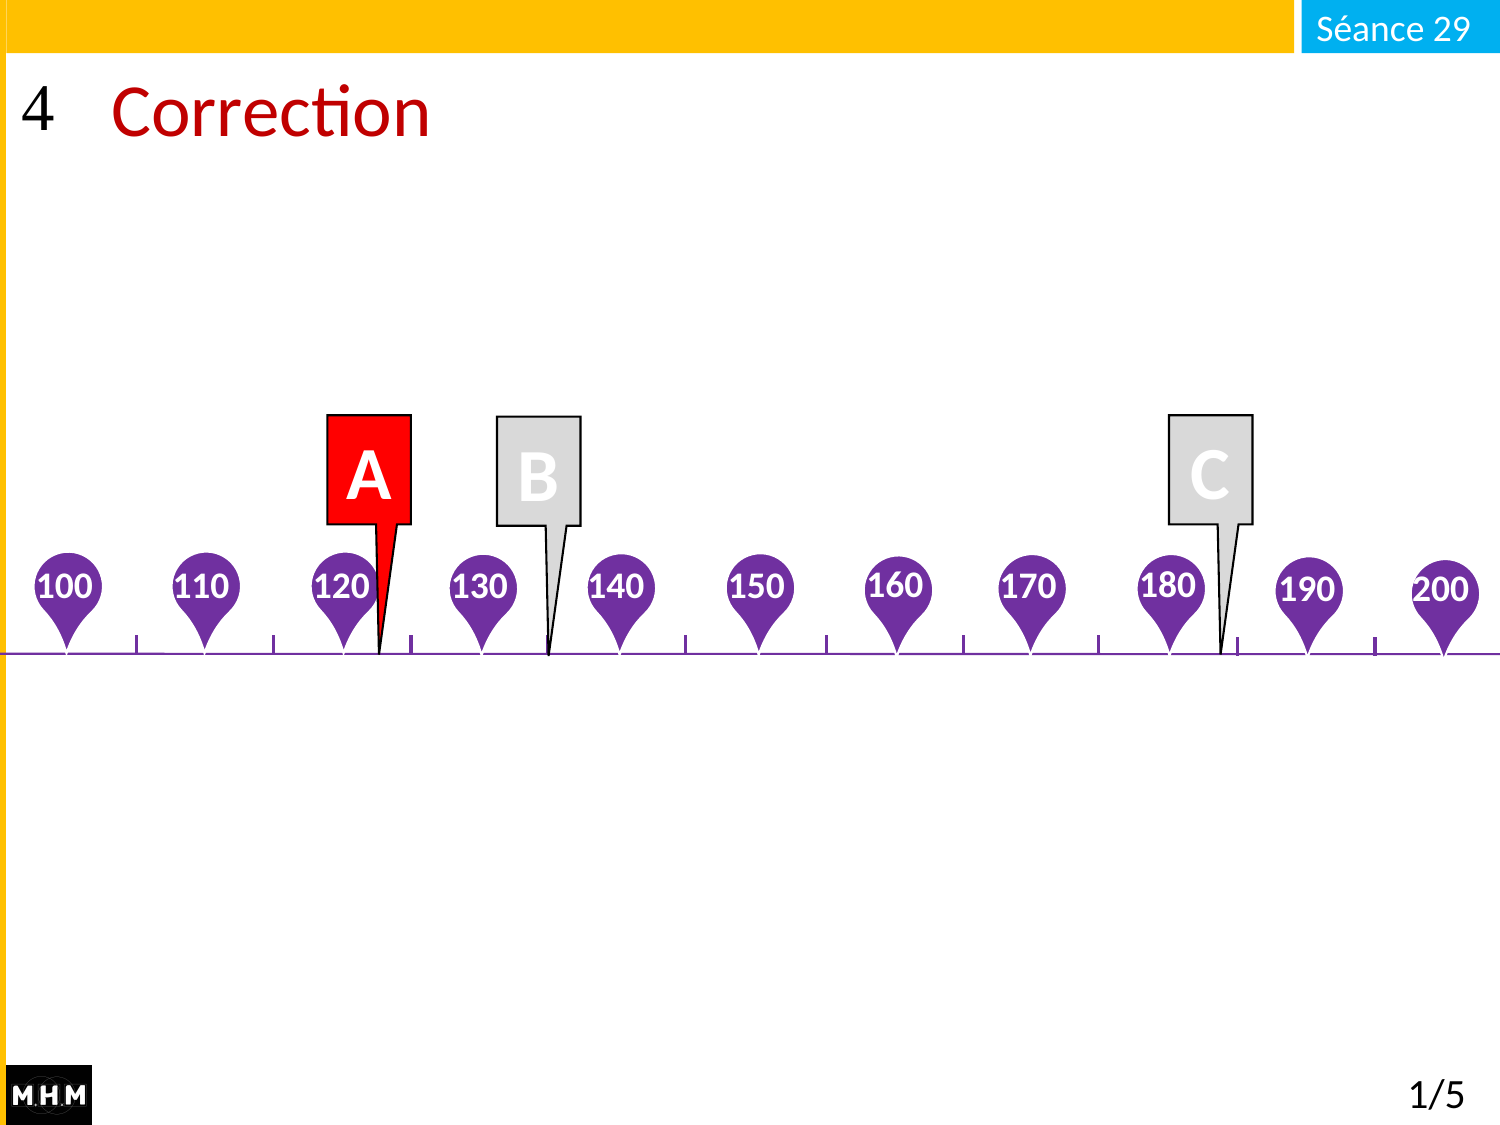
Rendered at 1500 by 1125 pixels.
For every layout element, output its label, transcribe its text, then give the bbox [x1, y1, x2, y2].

text_box A [326, 414, 412, 551]
picture [6, 1065, 92, 1125]
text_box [0, 551, 1500, 656]
text_box C [1167, 414, 1254, 551]
text_box B [495, 415, 582, 551]
title Correction [96, 60, 1391, 165]
list 1/5 [1373, 1064, 1500, 1125]
